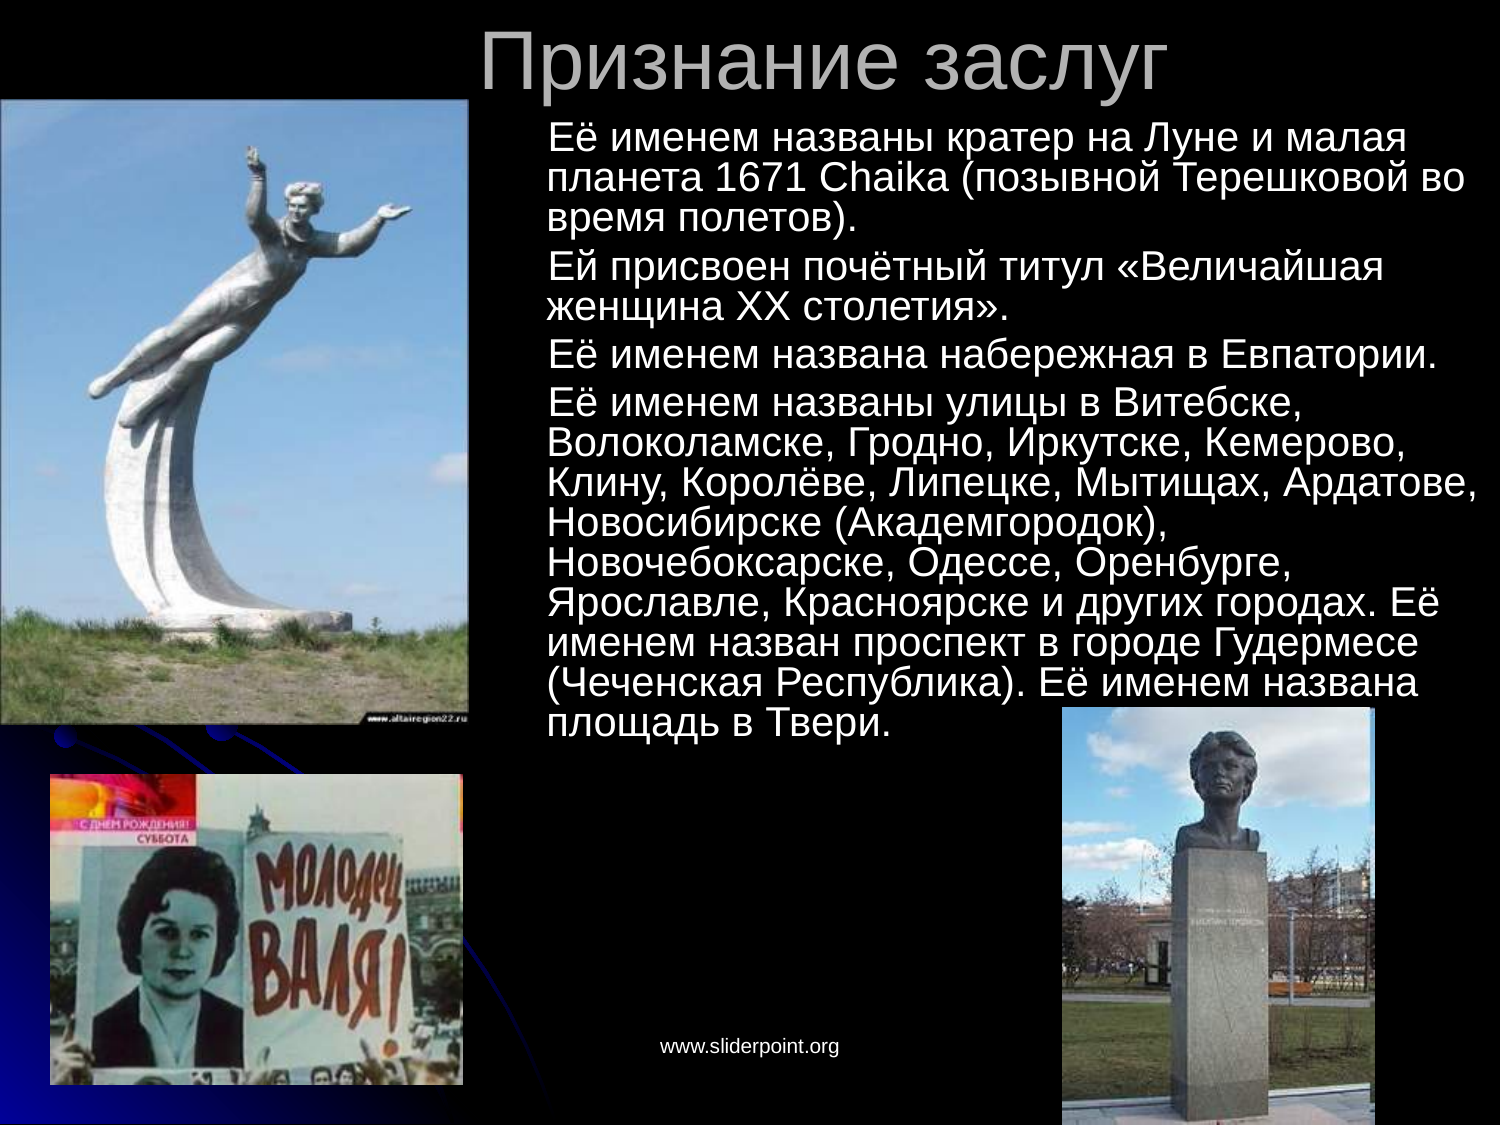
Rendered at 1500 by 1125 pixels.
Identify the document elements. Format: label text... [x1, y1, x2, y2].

picture [0, 99, 469, 726]
picture [49, 774, 463, 1085]
footer www.sliderpoint.org [512, 1024, 988, 1101]
list Её именем названы кратер на Луне и малая планета 1671 Chaika (позывной Терешковой во время полетов). Ей присвоен почётный титул «Величайшая женщина XX столетия». Её именем названа набережная в Евпатории. Её именем названы улицы в Витебске, Волоколамске, Гродно, Иркутске, Кемерово, Клину, Королёве, Липецке, Мытищах, Ардатове, Новосибирске (Академгородок), Новочебоксарске, Одессе, Оренбурге, Ярославле, Красноярске и других городах. Её именем назван проспект в городе Гудермесе (Чеченская Республика). Её именем названа площадь в Твери. [474, 112, 1500, 788]
title Признание заслуг [74, 0, 1426, 113]
picture [1062, 707, 1376, 1125]
